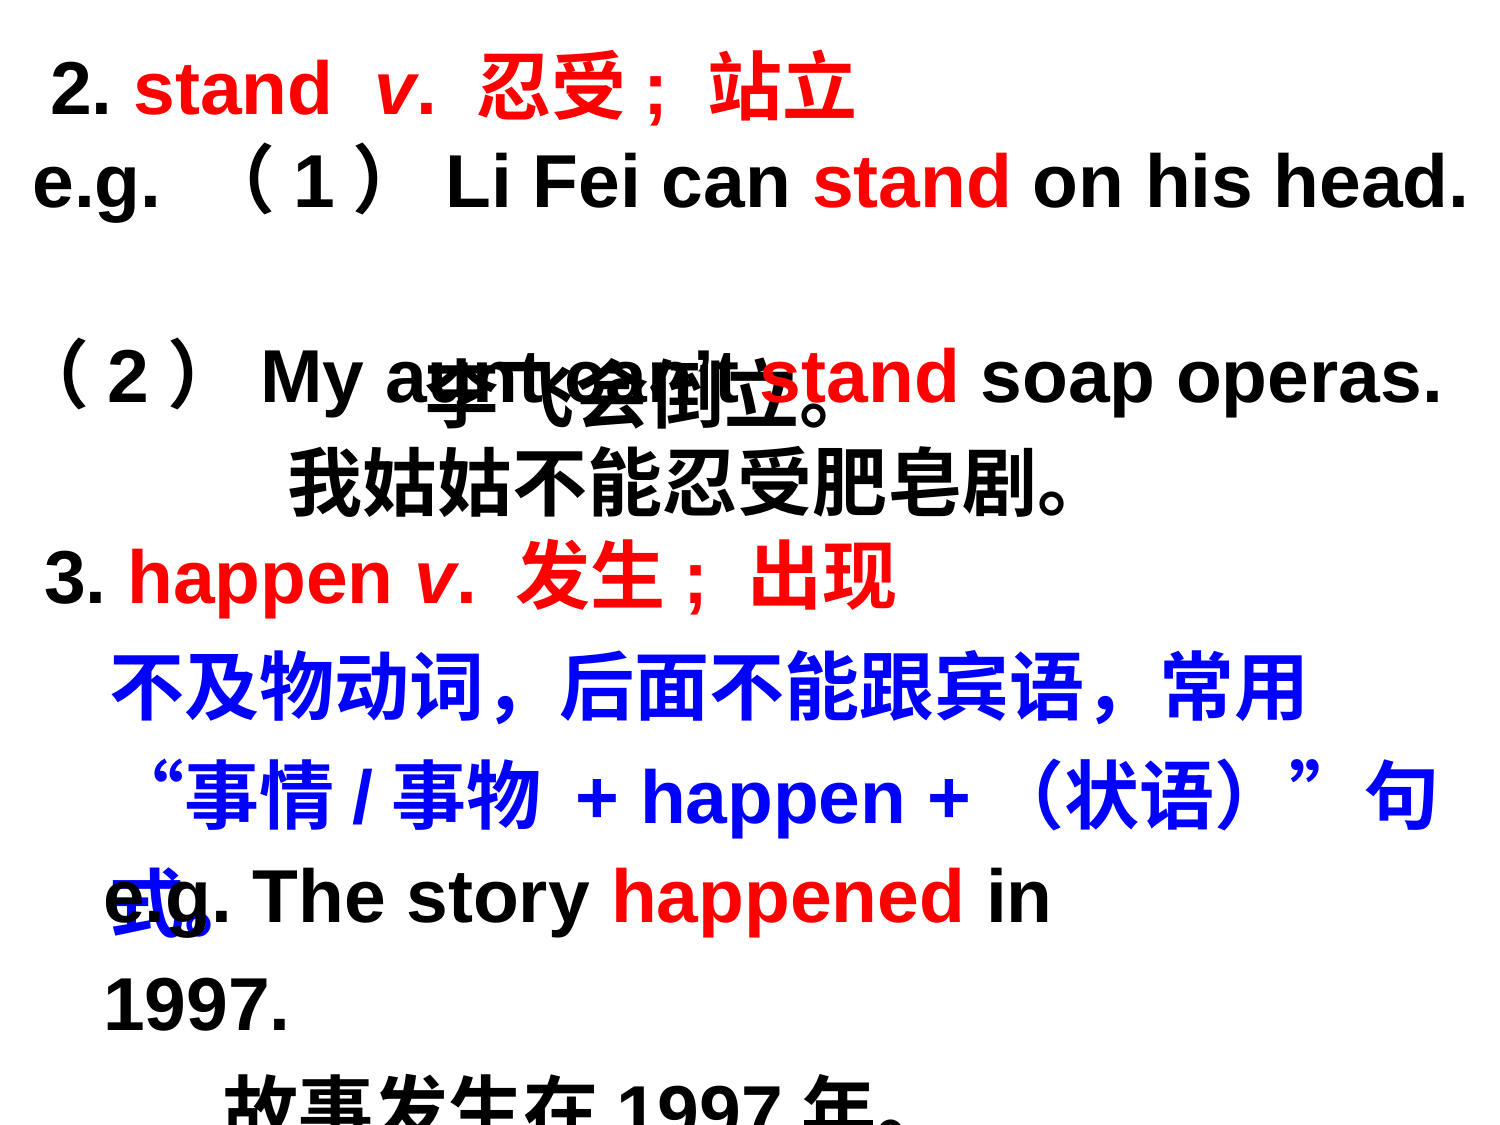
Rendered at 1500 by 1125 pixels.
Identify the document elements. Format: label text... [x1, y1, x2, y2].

text_box 3. happen v. 发生; 出现 [29, 534, 1081, 626]
text_box （2）My aunt can’t stand soap operas. 我姑姑不能忍受肥皂剧。 [0, 302, 1500, 534]
text_box e.g. The story happened in 1997. 故事发生在1997年。 [88, 822, 1258, 1125]
text_box e.g. （1）Li Fei can stand on his head. 李飞会倒立。 [17, 106, 1500, 302]
text_box 不及物动词，后面不能跟宾语，常用 “事情/事物 + happen +（状语）”句式。 [94, 614, 1459, 954]
text_box 2. stand v. 忍受; 站立 [35, 13, 916, 106]
